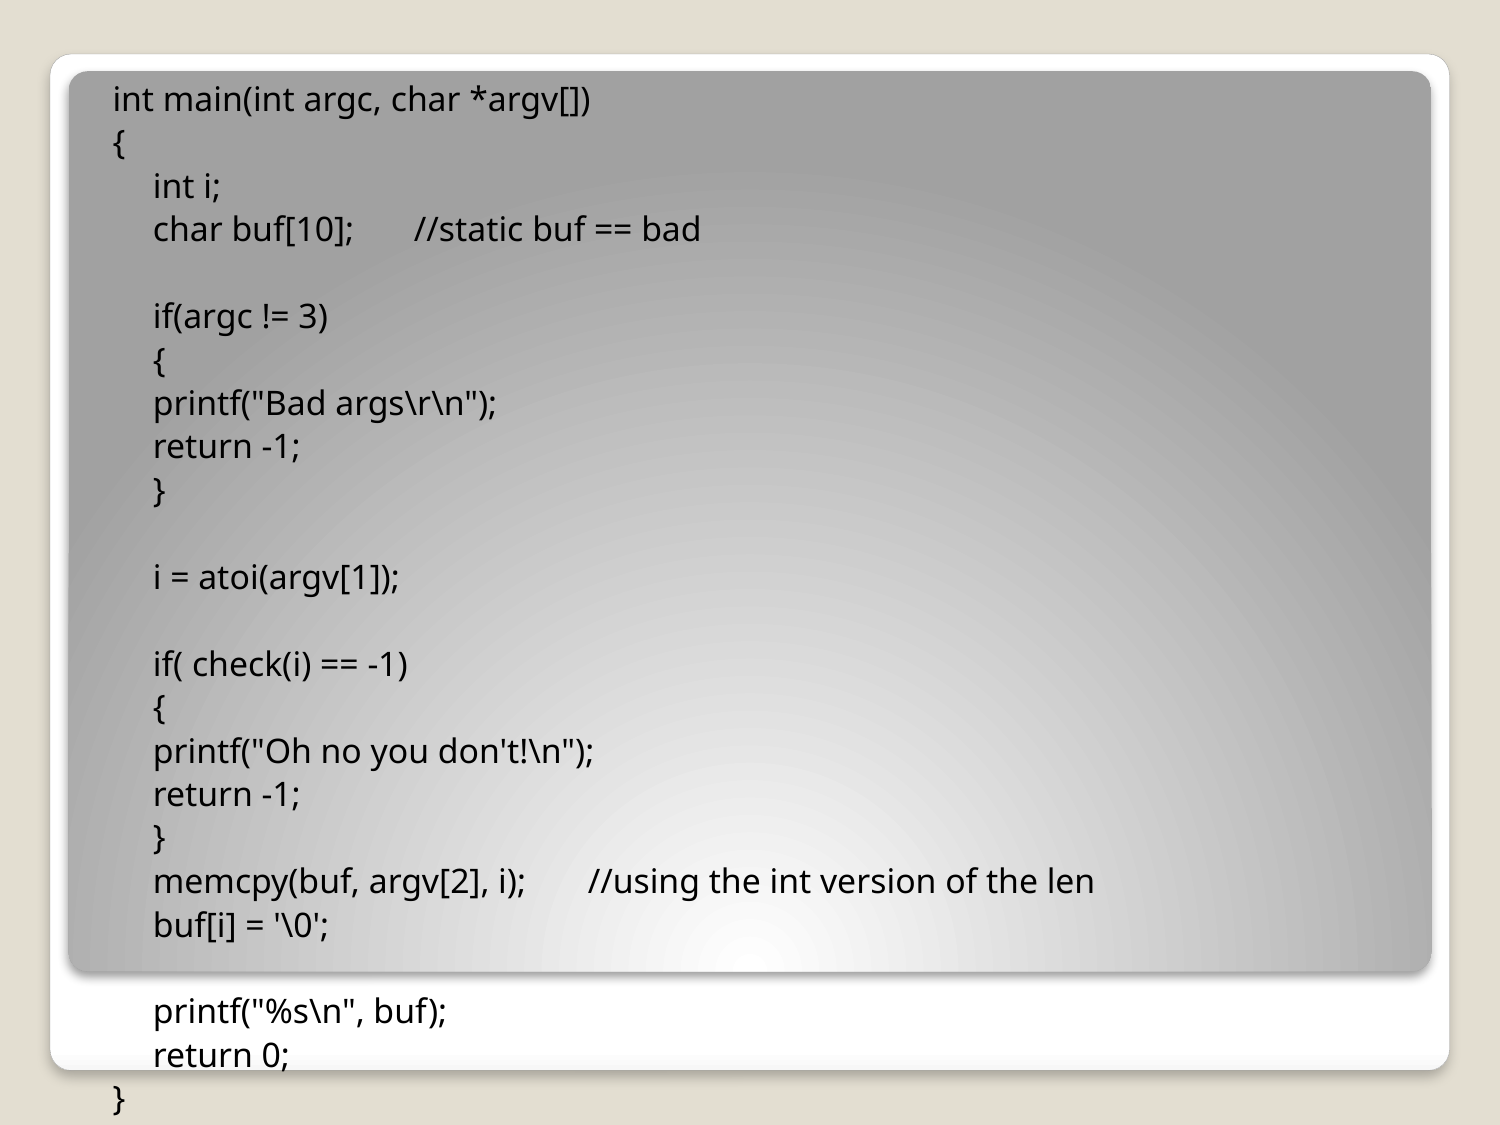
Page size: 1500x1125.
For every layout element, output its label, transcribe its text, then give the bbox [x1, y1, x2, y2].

list int main(int argc, char *argv[]) { int i; char buf[10]; //static buf == bad if(argc != 3) { printf("Bad args\r\n"); return -1; } i = atoi(argv[1]); if( check(i) == -1) { printf("Oh no you don't!\n"); return -1; } memcpy(buf, argv[2], i); //using the int version of the len buf[i] = '\0'; printf("%s\n", buf); return 0; } [82, 62, 1425, 1125]
